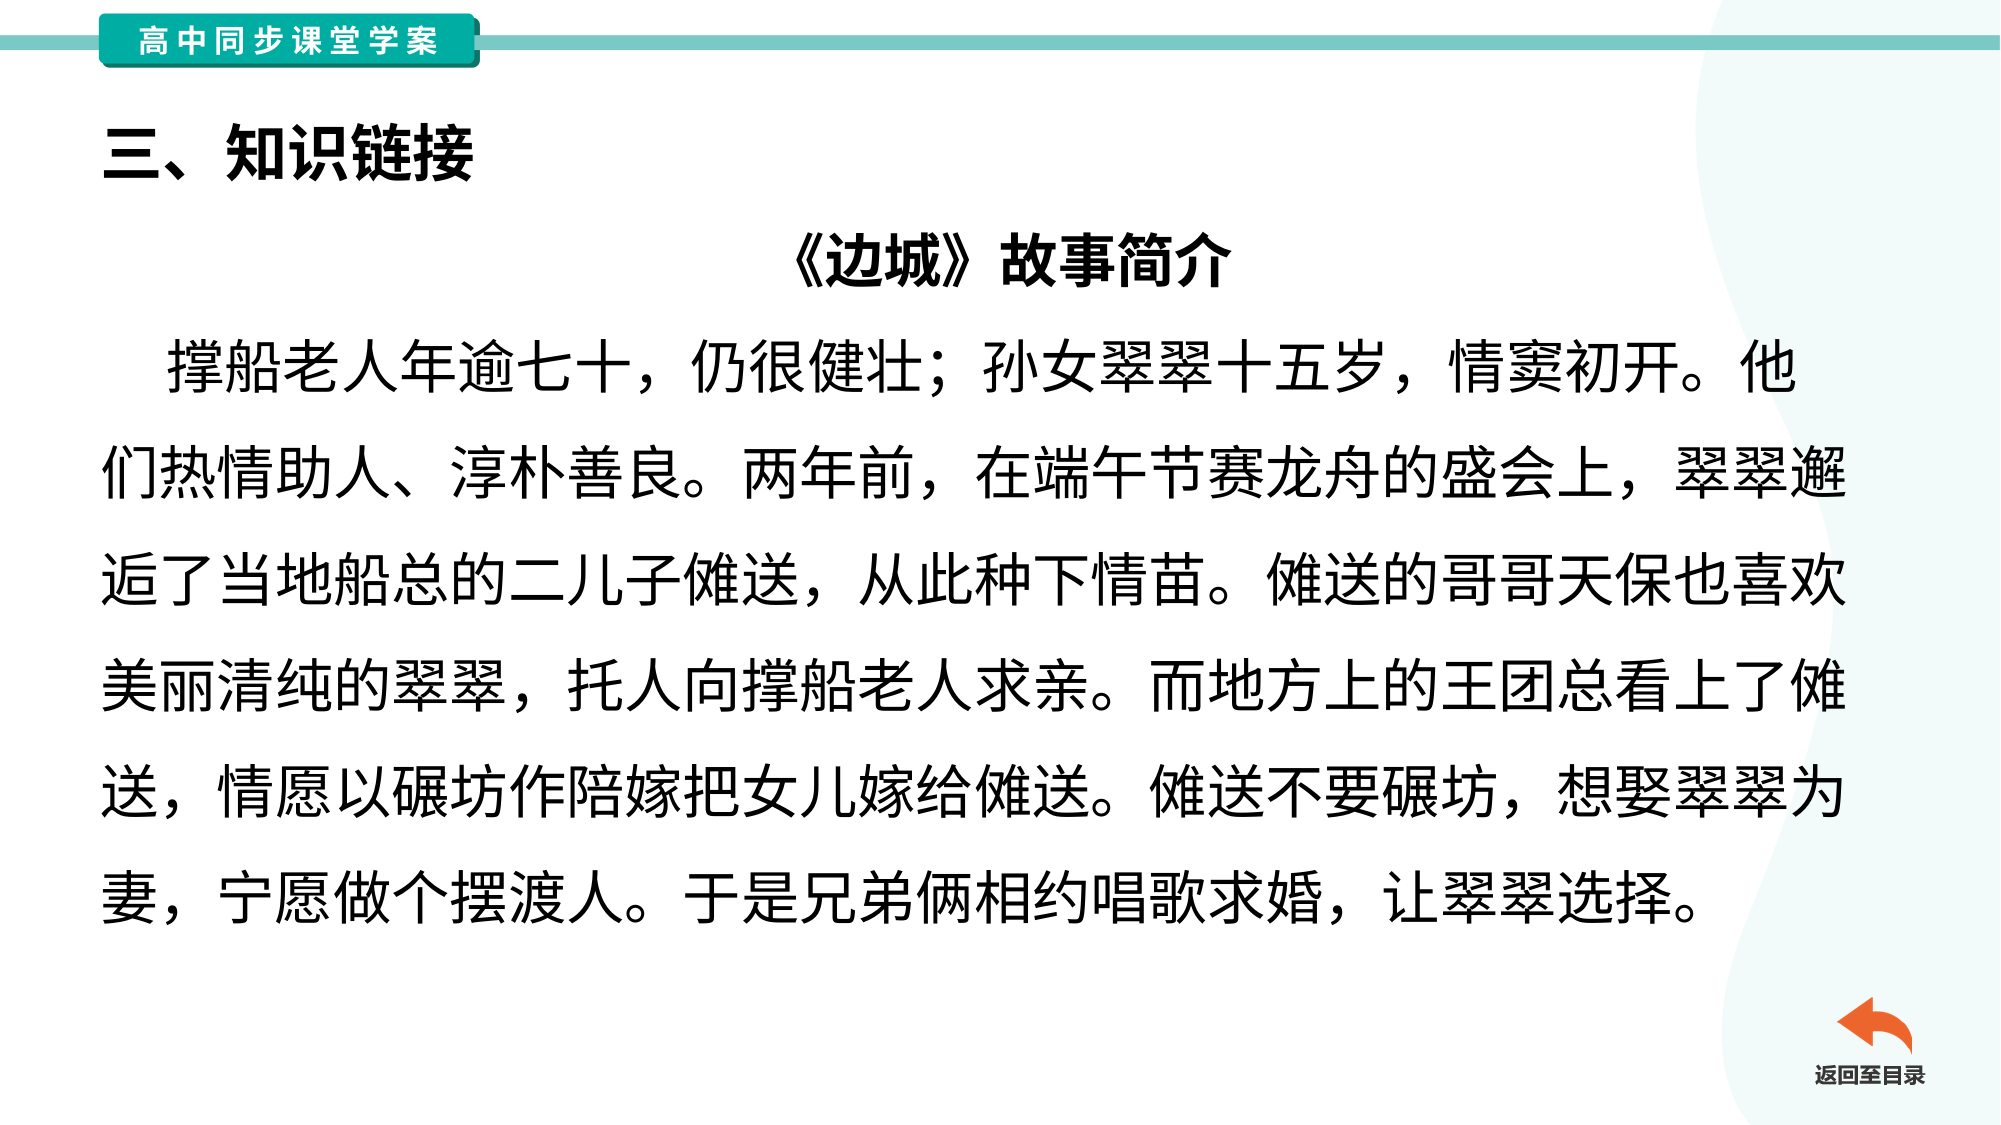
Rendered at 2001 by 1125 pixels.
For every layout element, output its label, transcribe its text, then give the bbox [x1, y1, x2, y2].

text_box 《边城》故事简介 撑船老人年逾七十，仍很健壮；孙女翠翠十五岁，情窦初开。他 们热情助人、淳朴善良。两年前，在端午节赛龙舟的盛会上，翠翠邂 逅了当地船总的二儿子傩送，从此种下情苗。傩送的哥哥天保也喜欢 美丽清纯的翠翠，托人向撑船老人求亲。而地方上的王团总看上了傩 送，情愿以碾坊作陪嫁把女儿嫁给傩送。傩送不要碾坊，想娶翠翠为 妻，宁愿做个摆渡人。于是兄弟俩相约唱歌求婚，让翠翠选择。 [100, 187, 1899, 932]
picture [0, 0, 2000, 1125]
text_box 三、知识链接 [100, 76, 1899, 177]
